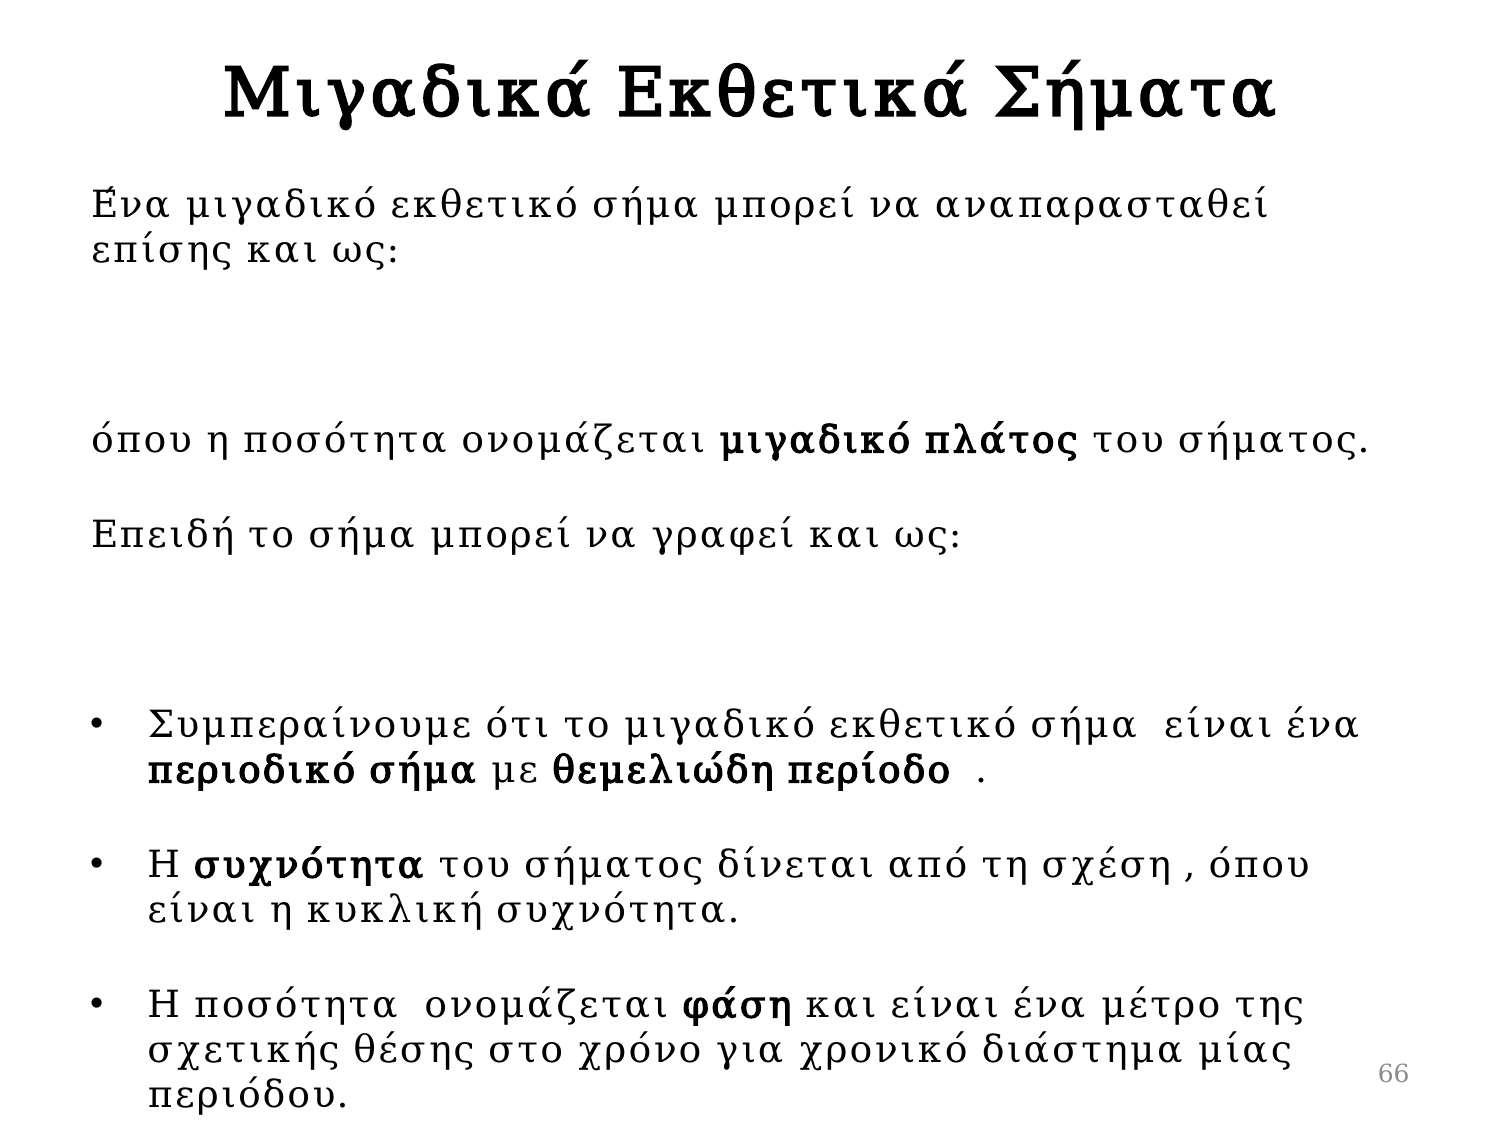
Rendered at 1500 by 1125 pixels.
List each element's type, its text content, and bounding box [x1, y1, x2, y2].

title Μιγαδικά Εκθετικά Σήματα [75, 19, 1425, 159]
slide_number 66 [1222, 1042, 1425, 1103]
